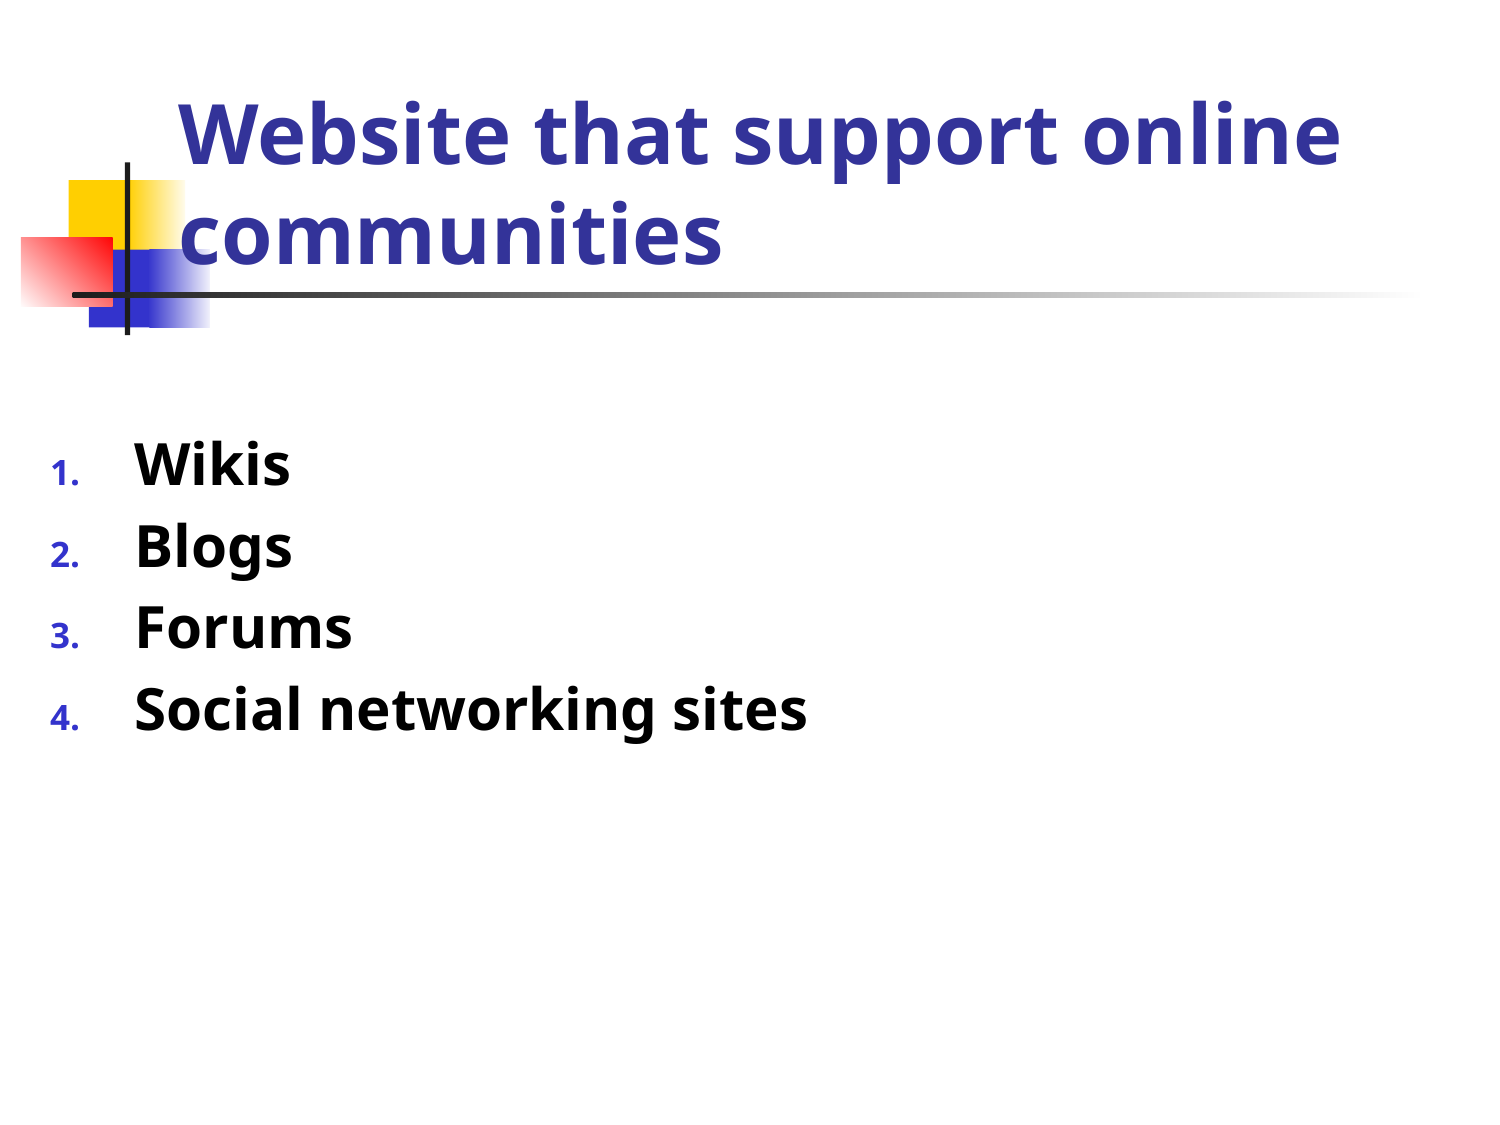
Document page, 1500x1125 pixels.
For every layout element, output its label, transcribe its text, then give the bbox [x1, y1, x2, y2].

title Website that support online communities [163, 58, 1468, 289]
list Wikis Blogs Forums Social networking sites [34, 327, 1219, 880]
